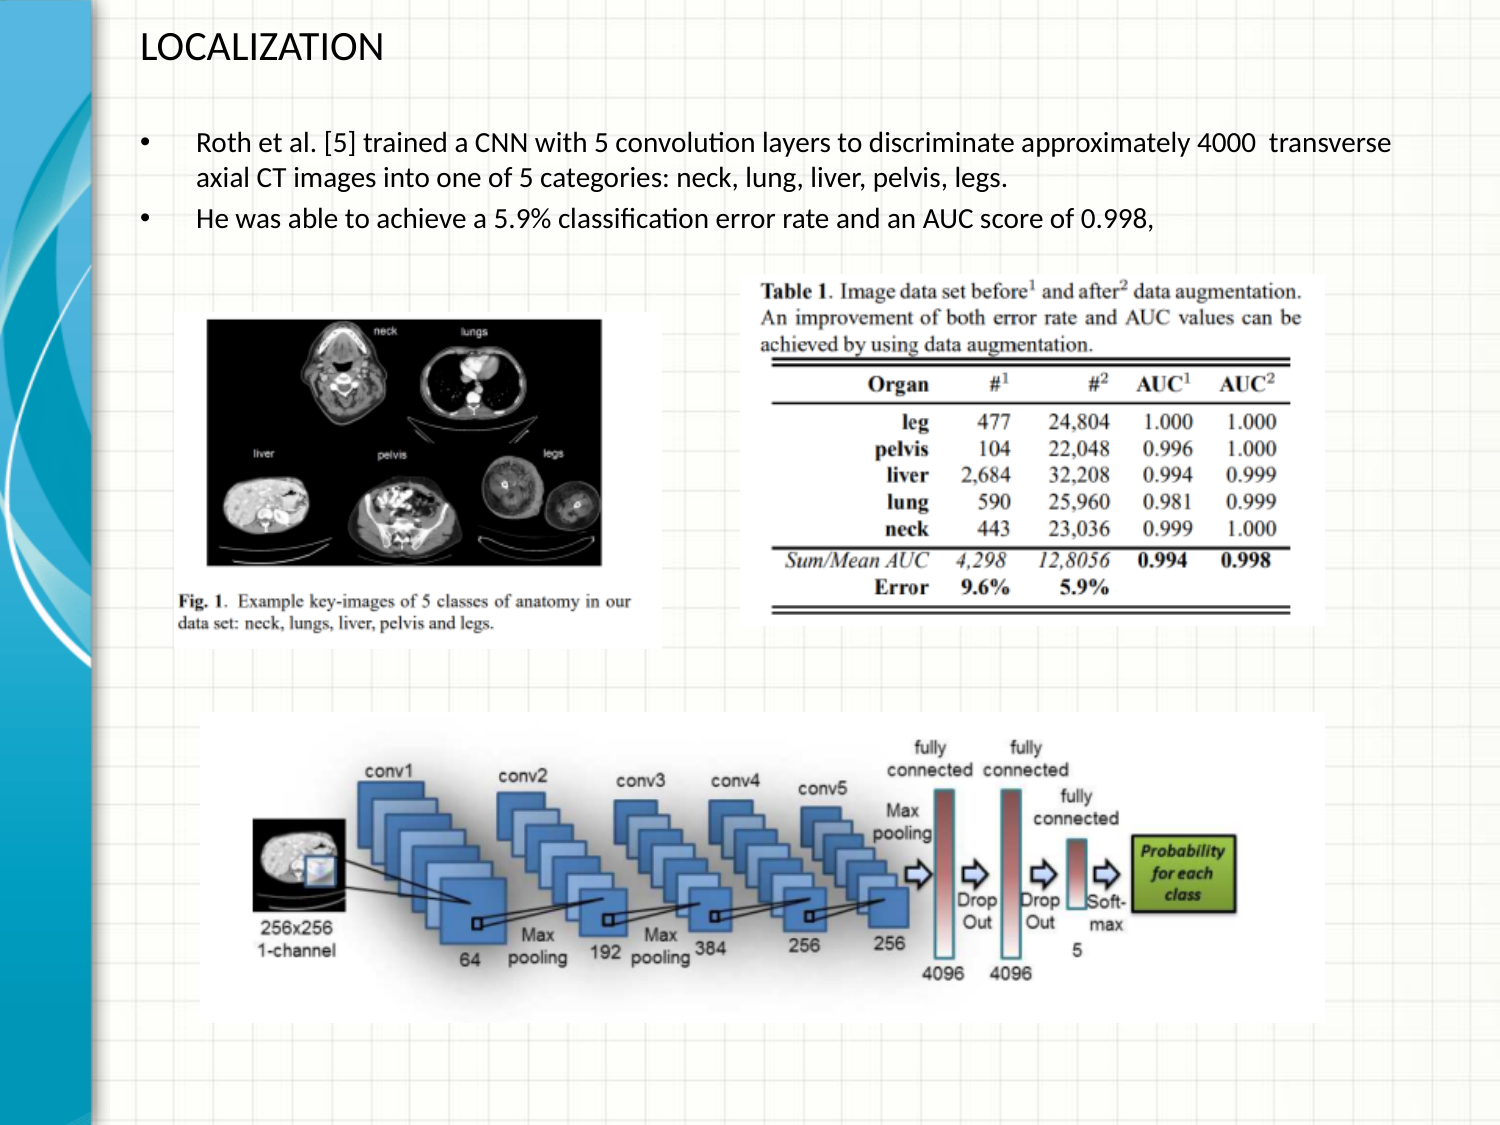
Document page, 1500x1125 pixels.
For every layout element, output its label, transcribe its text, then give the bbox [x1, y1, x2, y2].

picture [739, 274, 1325, 626]
picture [0, 0, 1500, 1125]
title LOCALIZATION [125, 0, 1450, 75]
picture [174, 312, 662, 649]
list Roth et al. [5] trained a CNN with 5 convolution layers to discriminate approximately 4000 transverse axial CT images into one of 5 categories: neck, lung, liver, pelvis, legs. He was able to achieve a 5.9% classification error rate and an AUC score of 0.998, [125, 75, 1450, 780]
